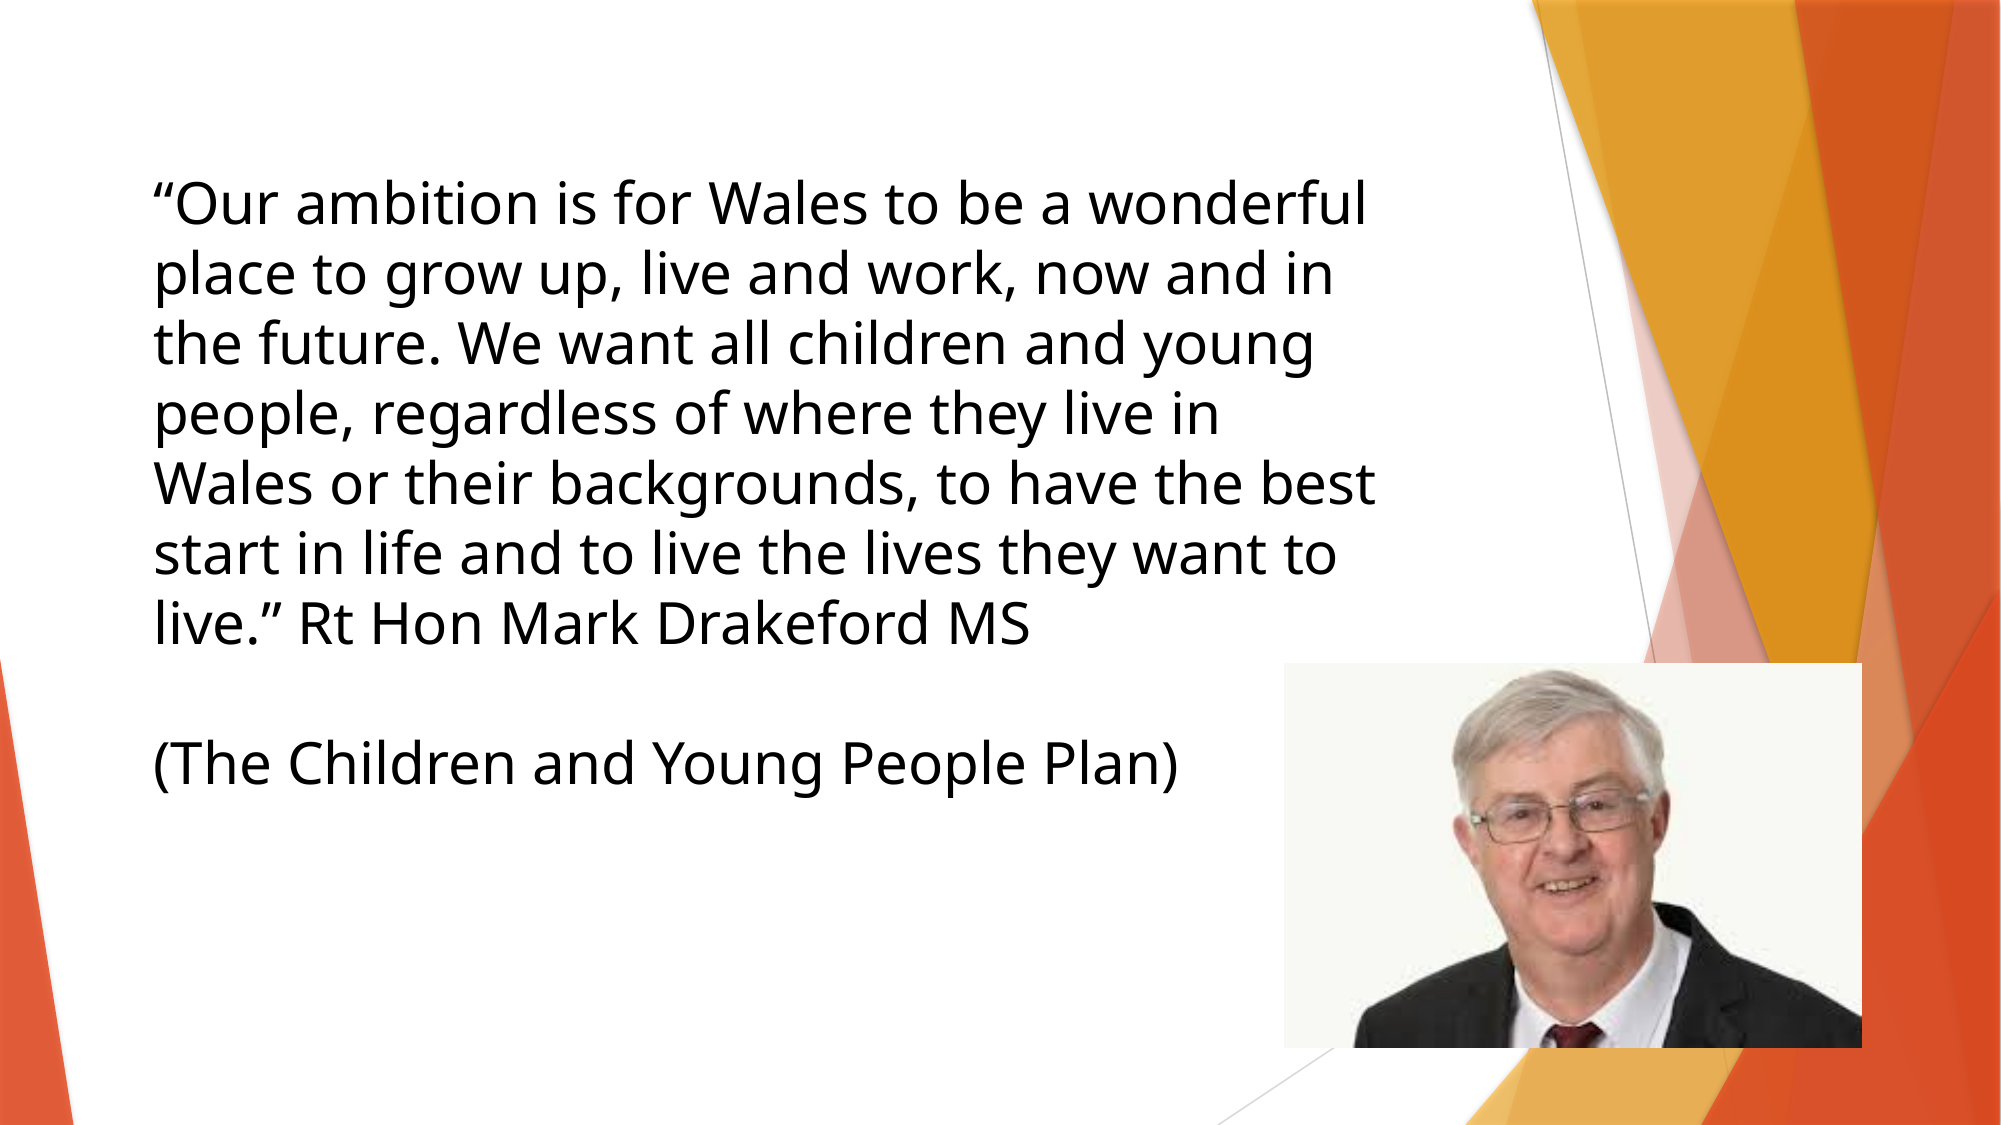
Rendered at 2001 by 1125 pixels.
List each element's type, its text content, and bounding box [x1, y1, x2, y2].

picture [1283, 663, 1862, 1049]
text_box “Our ambition is for Wales to be a wonderful place to grow up, live and work, now and in the future. We want all children and young people, regardless of where they live in Wales or their backgrounds, to have the best start in life and to live the lives they want to live.” Rt Hon Mark Drakeford MS (The Children and Young People Plan) [138, 158, 1413, 804]
